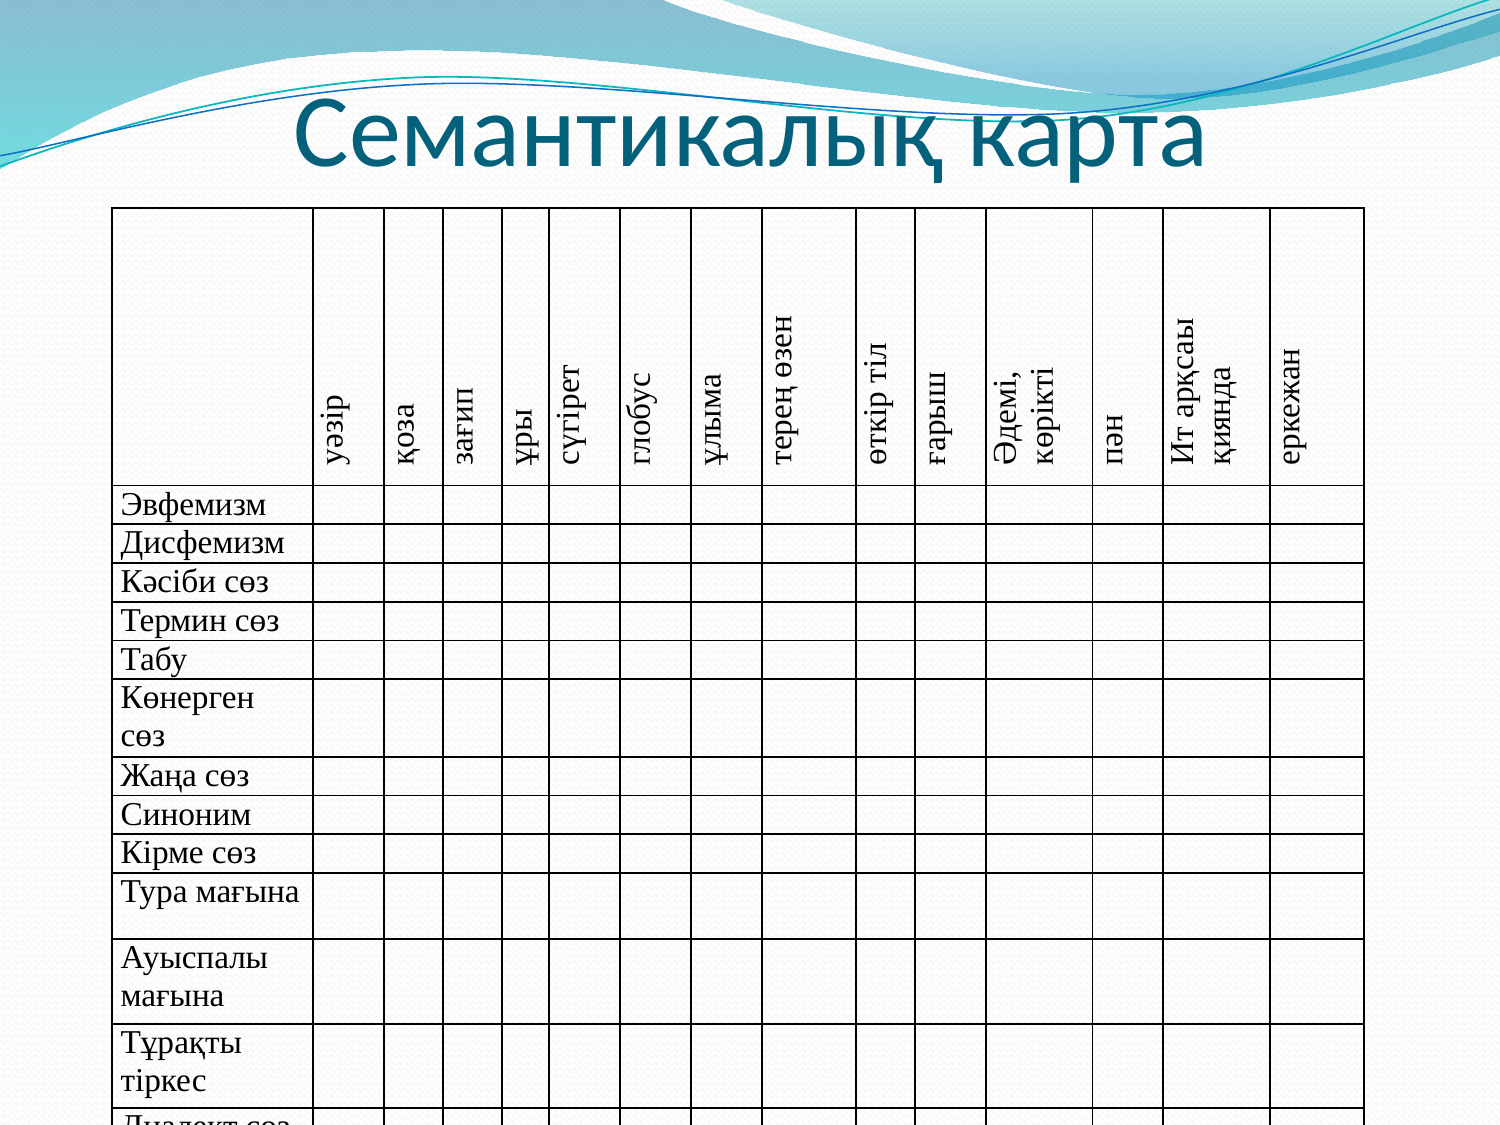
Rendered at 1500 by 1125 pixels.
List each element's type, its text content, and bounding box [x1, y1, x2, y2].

table_cell [916, 641, 985, 678]
table_cell [987, 486, 1092, 523]
table_cell [763, 680, 855, 756]
table_cell [763, 874, 855, 938]
table_cell [385, 564, 442, 601]
table_cell [314, 641, 383, 678]
table_cell [385, 486, 442, 523]
table_cell [1164, 835, 1269, 872]
table_cell Термин сөз [113, 603, 312, 640]
table_cell [987, 940, 1092, 1023]
table_header ғарыш [916, 209, 985, 485]
table_cell [1271, 525, 1363, 562]
table_header еркежан [1271, 209, 1363, 485]
table_cell [1164, 603, 1269, 640]
table_cell Ауыспалы мағына [113, 940, 312, 1023]
table_cell [692, 680, 761, 756]
table_cell [857, 1025, 914, 1107]
table_cell [621, 874, 690, 938]
table_cell [1271, 680, 1363, 756]
table_cell [763, 641, 855, 678]
table_header уәзір [314, 209, 383, 485]
table_cell [1271, 796, 1363, 833]
table_cell Дисфемизм [113, 525, 312, 562]
table_header Әдемі, көрікті [987, 209, 1092, 485]
table_cell [1164, 1109, 1269, 1125]
table_cell [692, 486, 761, 523]
table_cell [314, 525, 383, 562]
table_cell [857, 486, 914, 523]
table_cell [444, 1025, 501, 1107]
table_cell [857, 874, 914, 938]
table_cell [916, 796, 985, 833]
table_cell [550, 940, 619, 1023]
table_cell [503, 486, 548, 523]
table_cell [385, 758, 442, 795]
table_cell [314, 680, 383, 756]
table_cell [1271, 940, 1363, 1023]
table_cell [385, 874, 442, 938]
table_cell [550, 525, 619, 562]
table_cell [692, 874, 761, 938]
table_cell Тұрақты тіркес [113, 1025, 312, 1107]
table_cell [987, 874, 1092, 938]
table_cell [621, 1109, 690, 1125]
table_cell [857, 641, 914, 678]
table_cell [1093, 641, 1162, 678]
table_cell [503, 564, 548, 601]
table_cell [763, 525, 855, 562]
table_cell [1271, 835, 1363, 872]
table_cell [916, 680, 985, 756]
table_cell [1093, 486, 1162, 523]
table_cell [621, 603, 690, 640]
table_header Ит арқсаы қиянда [1164, 209, 1269, 485]
table_cell [444, 564, 501, 601]
table_cell [385, 796, 442, 833]
table_cell [857, 758, 914, 795]
table_cell [550, 796, 619, 833]
table_cell [763, 1109, 855, 1125]
table_cell [916, 940, 985, 1023]
table_cell [550, 680, 619, 756]
table_cell [1271, 1109, 1363, 1125]
table_cell [444, 835, 501, 872]
table_cell [550, 874, 619, 938]
table_cell [385, 1025, 442, 1107]
table_cell Кірме сөз [113, 835, 312, 872]
table_cell [621, 525, 690, 562]
table_cell [444, 1109, 501, 1125]
table_cell [857, 603, 914, 640]
table_cell [987, 680, 1092, 756]
table_cell [692, 835, 761, 872]
table_cell Диалект сөз [113, 1109, 312, 1125]
table_cell [1093, 564, 1162, 601]
table_cell [1271, 1025, 1363, 1107]
table_cell [1164, 525, 1269, 562]
table_cell [763, 835, 855, 872]
table_cell [857, 796, 914, 833]
table_cell [621, 758, 690, 795]
table_cell [503, 641, 548, 678]
table_cell [763, 603, 855, 640]
table_cell [1164, 564, 1269, 601]
table_cell [503, 603, 548, 640]
table_cell [385, 680, 442, 756]
table_cell [314, 486, 383, 523]
table_cell [857, 940, 914, 1023]
table_cell [314, 796, 383, 833]
table_cell [503, 1109, 548, 1125]
table_cell [314, 758, 383, 795]
table_cell [550, 603, 619, 640]
table_cell [987, 603, 1092, 640]
table_header пән [1093, 209, 1162, 485]
table_cell [916, 1109, 985, 1125]
table_cell [550, 564, 619, 601]
table_header зағип [444, 209, 501, 485]
table_cell Жаңа сөз [113, 758, 312, 795]
table_cell [550, 641, 619, 678]
table_cell Эвфемизм [113, 486, 312, 523]
table_cell [692, 1025, 761, 1107]
table_cell [763, 758, 855, 795]
table_cell [444, 641, 501, 678]
table_cell [1093, 603, 1162, 640]
table_cell [550, 486, 619, 523]
table_cell [444, 874, 501, 938]
table_cell [621, 940, 690, 1023]
table_cell [385, 940, 442, 1023]
table_cell Табу [113, 641, 312, 678]
table_cell [1093, 1109, 1162, 1125]
table_cell [692, 758, 761, 795]
table_cell [503, 525, 548, 562]
table_cell [385, 1109, 442, 1125]
table_cell [1093, 796, 1162, 833]
table_cell [503, 874, 548, 938]
table_cell [444, 796, 501, 833]
table_cell [857, 564, 914, 601]
table_cell [857, 525, 914, 562]
table_cell [857, 835, 914, 872]
table_cell [385, 641, 442, 678]
table_cell [987, 1109, 1092, 1125]
table_cell [692, 940, 761, 1023]
table_cell [314, 835, 383, 872]
table_cell [1093, 835, 1162, 872]
table_cell [916, 486, 985, 523]
table_cell [916, 1025, 985, 1107]
table_cell [1093, 940, 1162, 1023]
table_cell [763, 1025, 855, 1107]
table_cell [621, 641, 690, 678]
table_cell Көнерген сөз [113, 680, 312, 756]
table_cell [916, 564, 985, 601]
table_cell [763, 796, 855, 833]
table_cell [314, 1025, 383, 1107]
table_cell [385, 835, 442, 872]
table_cell [503, 940, 548, 1023]
table_cell [987, 525, 1092, 562]
table_header сүгірет [550, 209, 619, 485]
table_cell [314, 603, 383, 640]
table_cell Тура мағына [113, 874, 312, 938]
table_cell [692, 525, 761, 562]
table_cell [1093, 680, 1162, 756]
table_cell [385, 603, 442, 640]
table_cell [314, 940, 383, 1023]
table_cell [621, 1025, 690, 1107]
table_cell [444, 680, 501, 756]
table_cell [1093, 874, 1162, 938]
table_cell [444, 525, 501, 562]
table_header терең өзен [763, 209, 855, 485]
table_cell [1164, 874, 1269, 938]
table_cell [987, 564, 1092, 601]
table_cell [550, 1109, 619, 1125]
table_cell [1271, 641, 1363, 678]
table_cell [1164, 486, 1269, 523]
table_cell [444, 486, 501, 523]
table_header глобус [621, 209, 690, 485]
table_cell [1164, 1025, 1269, 1107]
table_cell [916, 874, 985, 938]
table_header ұры [503, 209, 548, 485]
table_cell [987, 758, 1092, 795]
table_cell [385, 525, 442, 562]
table_cell [692, 603, 761, 640]
table_cell [1271, 564, 1363, 601]
table_cell [916, 758, 985, 795]
table_cell [692, 796, 761, 833]
table_cell [503, 1025, 548, 1107]
table_cell [503, 835, 548, 872]
table_cell [621, 680, 690, 756]
table_cell Кәсіби сөз [113, 564, 312, 601]
table_cell Синоним [113, 796, 312, 833]
table_cell [444, 603, 501, 640]
table_cell [1164, 940, 1269, 1023]
table_cell [1271, 758, 1363, 795]
table_cell [987, 641, 1092, 678]
table_cell [444, 940, 501, 1023]
table_cell [1164, 641, 1269, 678]
table_cell [314, 564, 383, 601]
table_cell [1271, 486, 1363, 523]
table_header қоза [385, 209, 442, 485]
table_cell [550, 1025, 619, 1107]
table_cell [444, 758, 501, 795]
table_cell [1271, 874, 1363, 938]
table_cell [550, 835, 619, 872]
table_cell [763, 564, 855, 601]
table_header өткір тіл [857, 209, 914, 485]
table_cell [987, 1025, 1092, 1107]
table_cell [314, 1109, 383, 1125]
table_cell [550, 758, 619, 795]
table_cell [763, 486, 855, 523]
title Семантикалық карта [76, 0, 1427, 188]
table_cell [1093, 758, 1162, 795]
table_cell [621, 564, 690, 601]
table_cell [916, 525, 985, 562]
table_cell [621, 486, 690, 523]
table_cell [503, 758, 548, 795]
table_cell [314, 874, 383, 938]
table_cell [1271, 603, 1363, 640]
table_header [113, 209, 312, 485]
table_cell [692, 641, 761, 678]
table_cell [621, 796, 690, 833]
table_cell [1164, 680, 1269, 756]
table_cell [621, 835, 690, 872]
table_cell [987, 796, 1092, 833]
table_header ұлыма [692, 209, 761, 485]
table_cell [857, 1109, 914, 1125]
table_cell [503, 680, 548, 756]
table_cell [857, 680, 914, 756]
table_cell [692, 564, 761, 601]
table_cell [503, 796, 548, 833]
table_cell [692, 1109, 761, 1125]
table_cell [1093, 1025, 1162, 1107]
table_cell [916, 835, 985, 872]
table_cell [1164, 796, 1269, 833]
table_cell [916, 603, 985, 640]
table_cell [987, 835, 1092, 872]
table_cell [1164, 758, 1269, 795]
table_cell [763, 940, 855, 1023]
table_cell [1093, 525, 1162, 562]
